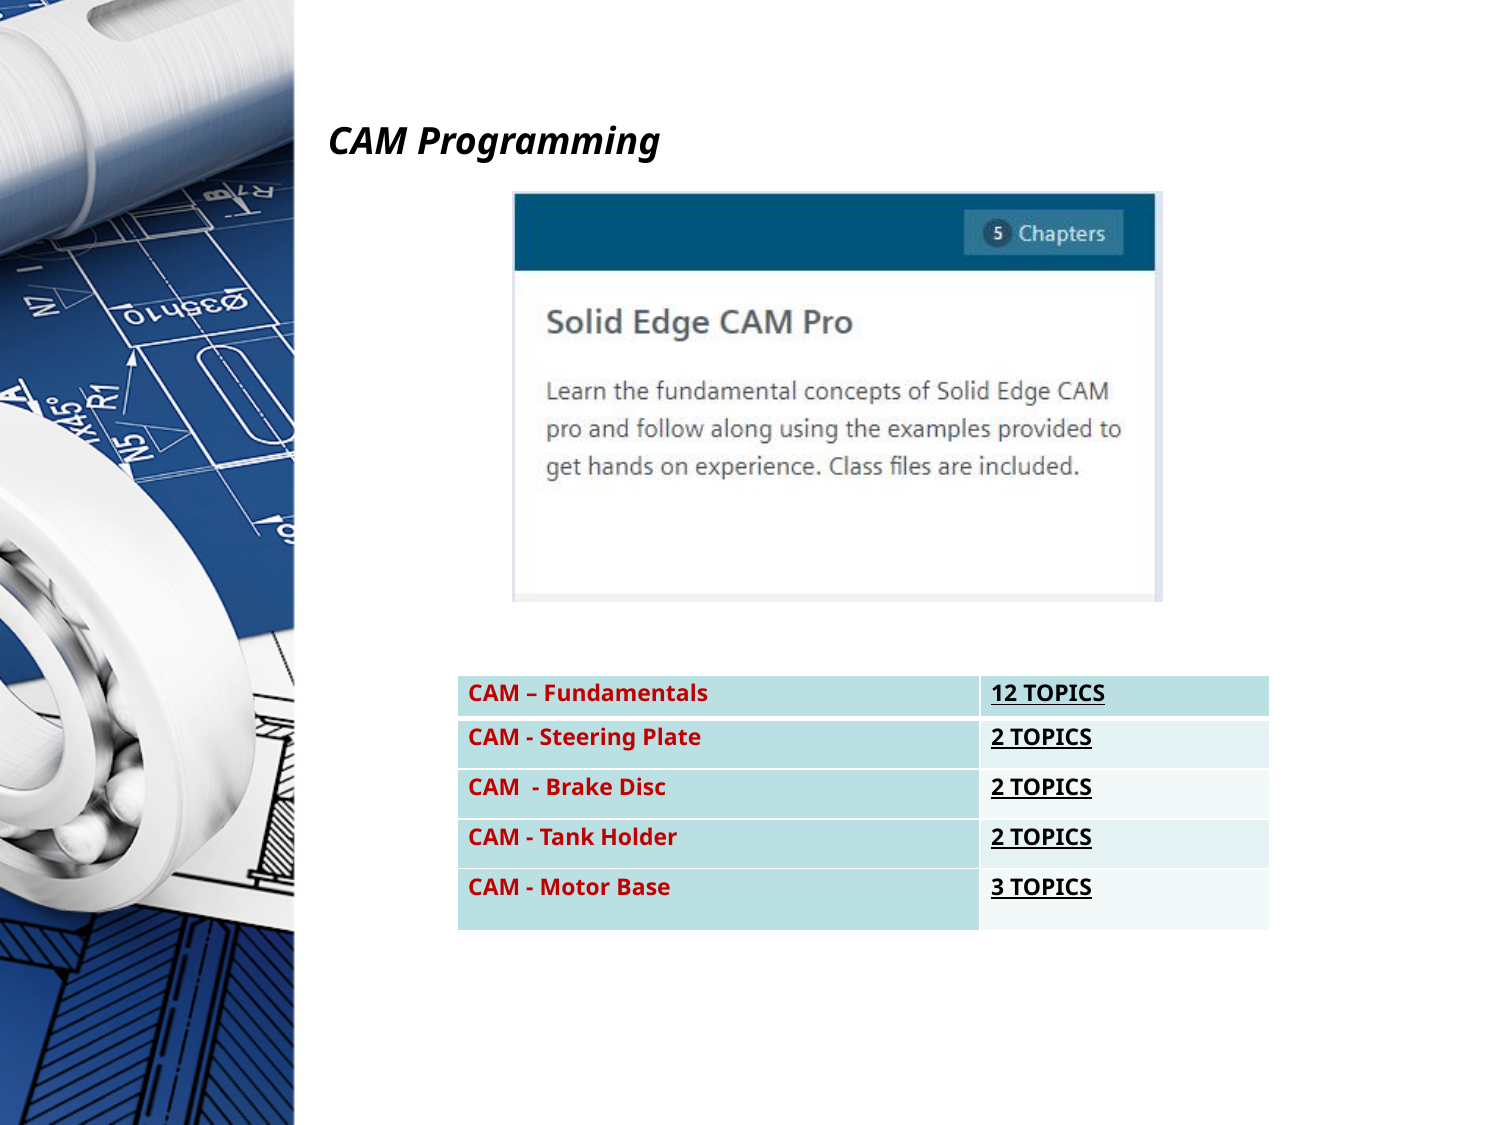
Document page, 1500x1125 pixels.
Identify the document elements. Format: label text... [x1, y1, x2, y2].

list [312, 262, 1425, 1005]
table_cell CAM - Steering Plate [458, 721, 979, 768]
table_header 12 TOPICS [981, 676, 1269, 716]
table_cell CAM - Motor Base [458, 869, 979, 930]
table_cell 2 TOPICS [981, 770, 1269, 818]
table_header CAM – Fundamentals [458, 676, 979, 716]
table_cell CAM - Brake Disc [458, 770, 979, 818]
table_cell 2 TOPICS [981, 820, 1269, 868]
table_cell 3 TOPICS [981, 869, 1269, 930]
table_cell CAM - Tank Holder [458, 820, 979, 868]
title CAM Programming [312, 45, 1414, 233]
table_cell 2 TOPICS [981, 721, 1269, 768]
picture [0, 0, 1500, 1125]
